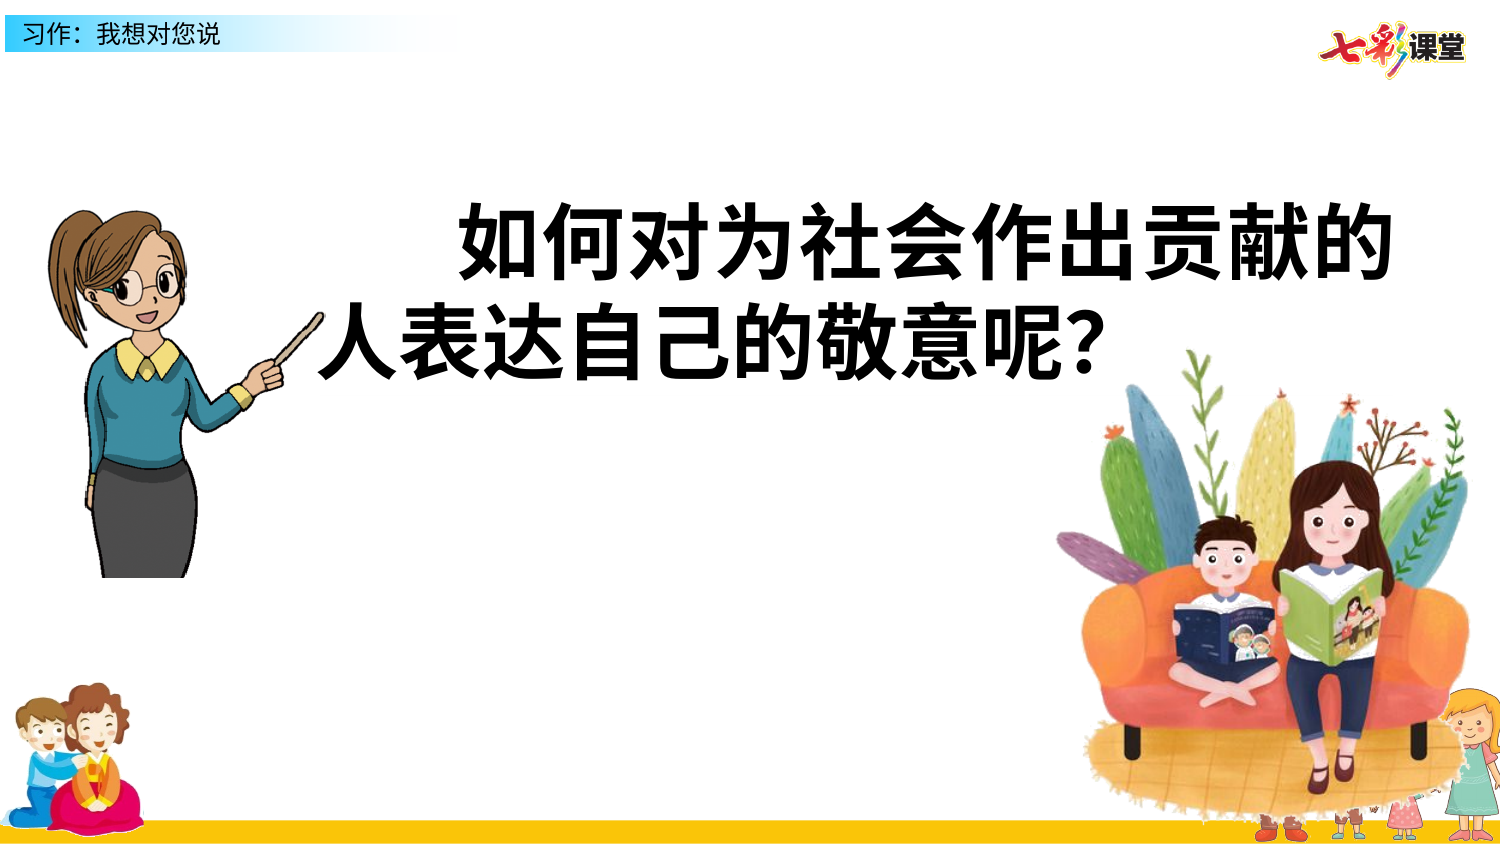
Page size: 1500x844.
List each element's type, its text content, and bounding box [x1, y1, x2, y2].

text_box 【优点借鉴】 [337, 217, 1377, 365]
picture [1316, 20, 1468, 80]
picture [0, 672, 144, 844]
text_box 如何对为社会作出贡献的人表达自己的敬意呢？ [341, 221, 1373, 361]
picture [975, 278, 1500, 844]
picture [46, 208, 326, 579]
